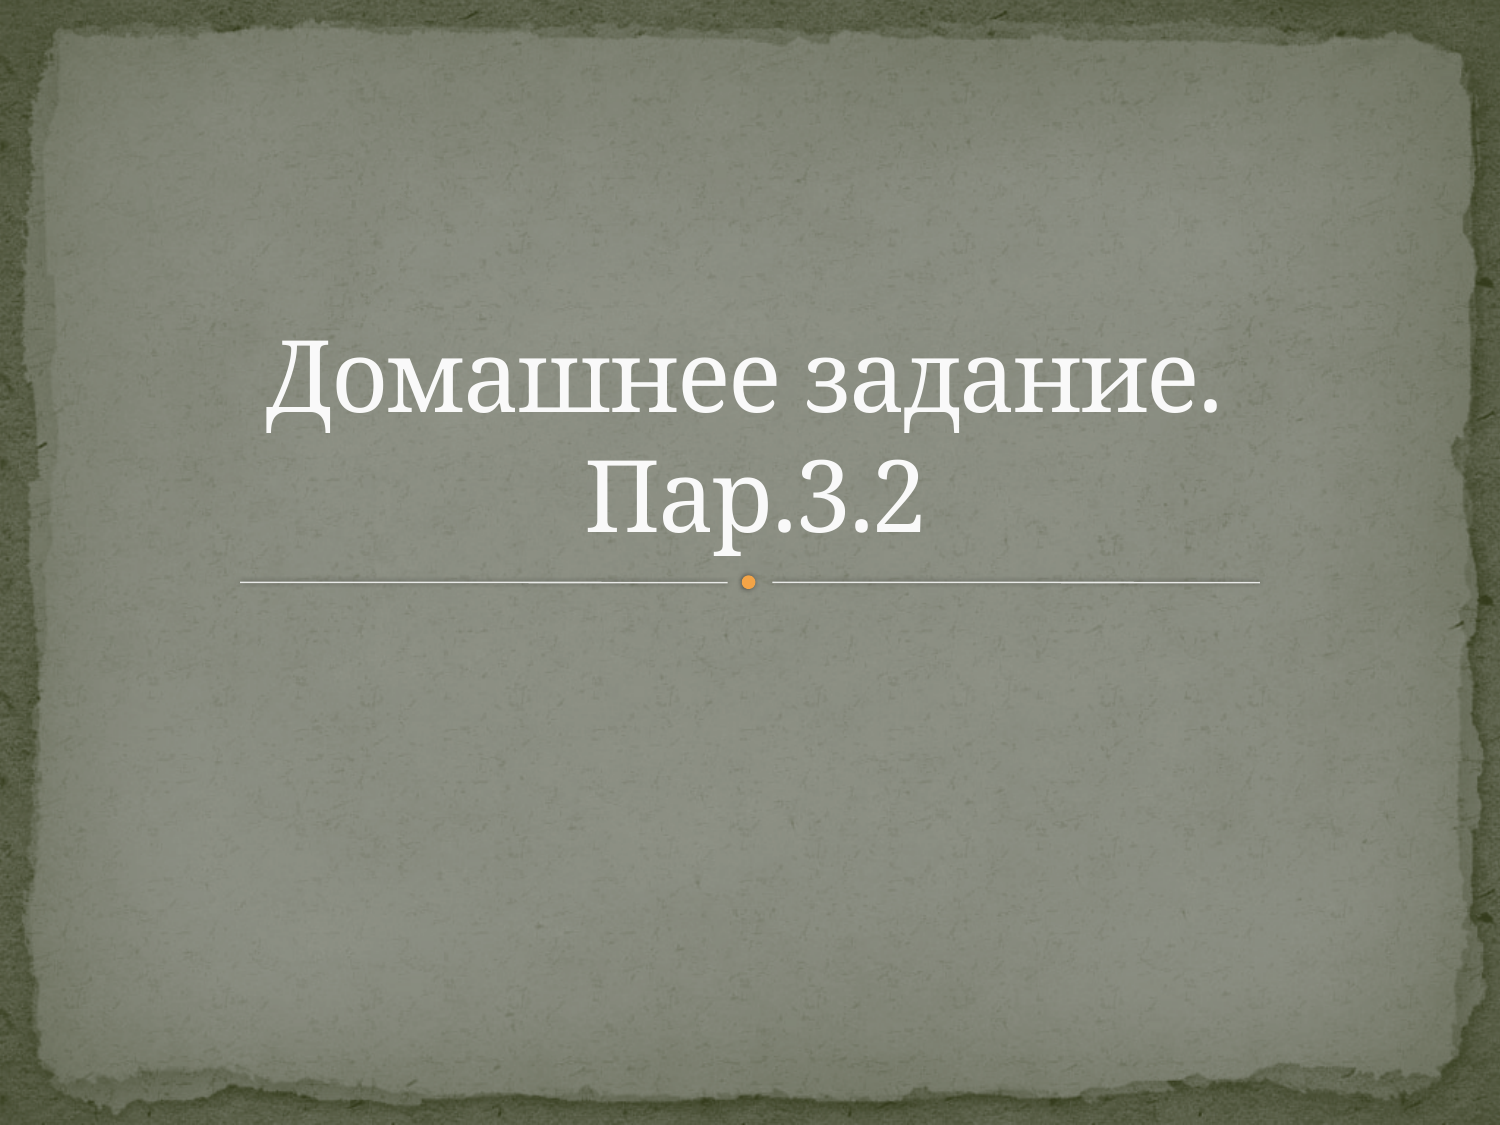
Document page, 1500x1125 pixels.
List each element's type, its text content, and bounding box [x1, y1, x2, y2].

title Домашнее задание. Пар.3.2 [74, 235, 1438, 561]
